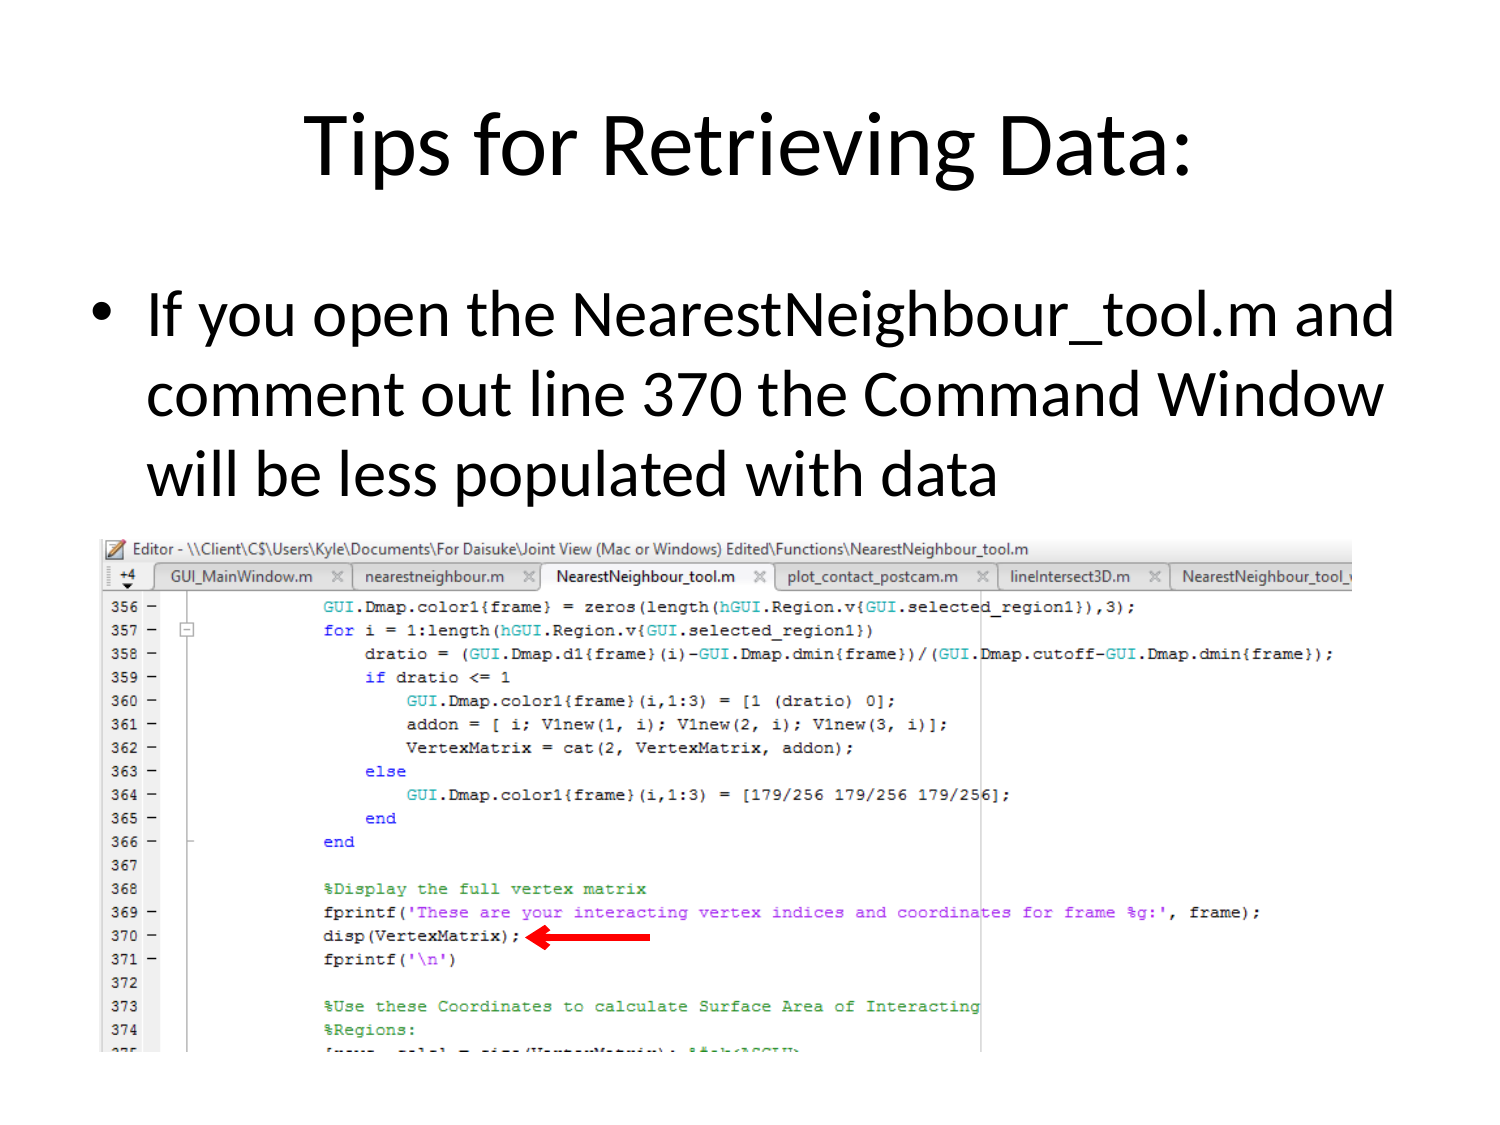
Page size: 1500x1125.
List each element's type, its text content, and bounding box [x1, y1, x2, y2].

picture [99, 539, 1352, 1052]
title Tips for Retrieving Data: [75, 45, 1425, 233]
list If you open the NearestNeighbour_tool.m and comment out line 370 the Command Window will be less populated with data [75, 262, 1425, 1005]
